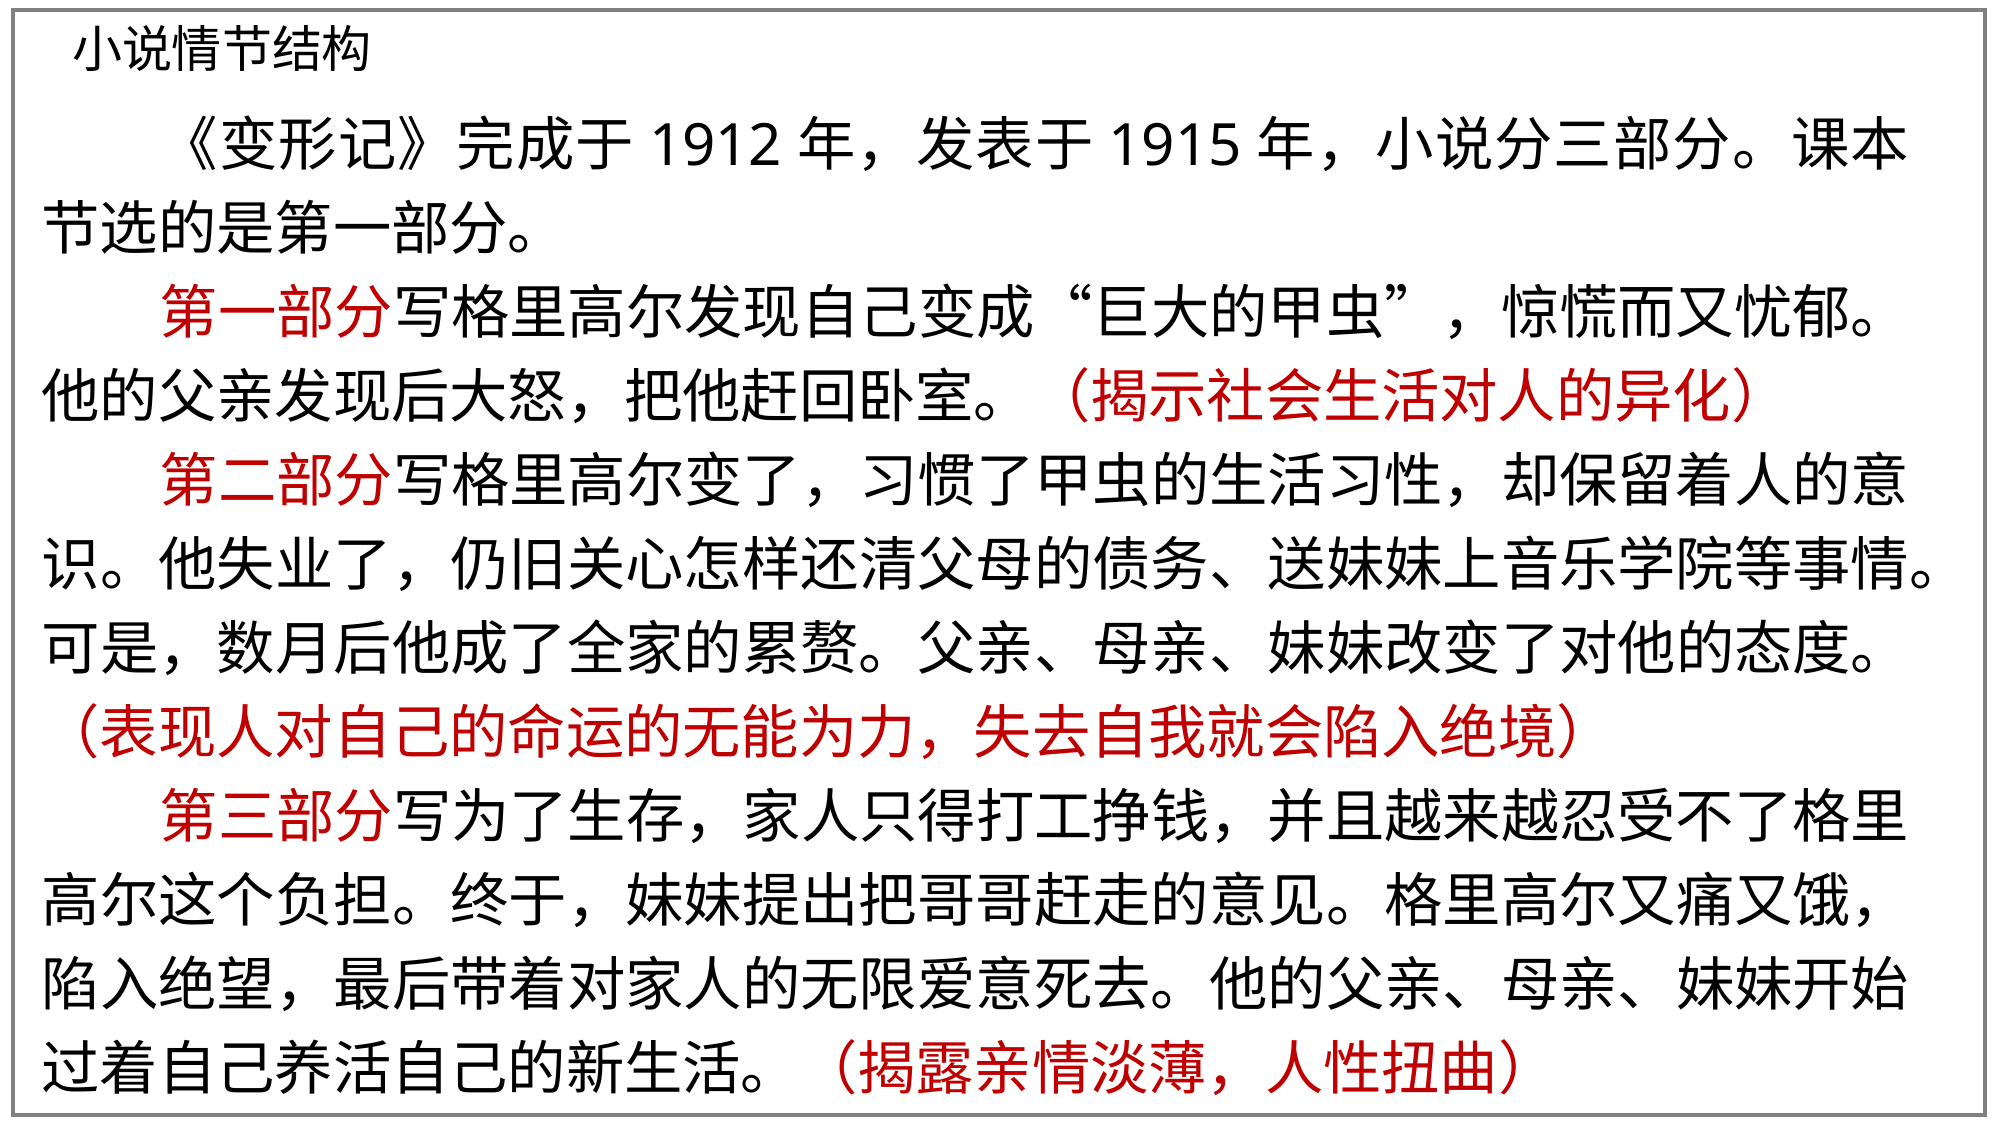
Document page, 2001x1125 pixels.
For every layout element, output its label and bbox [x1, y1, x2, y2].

text_box [12, 9, 1986, 1116]
